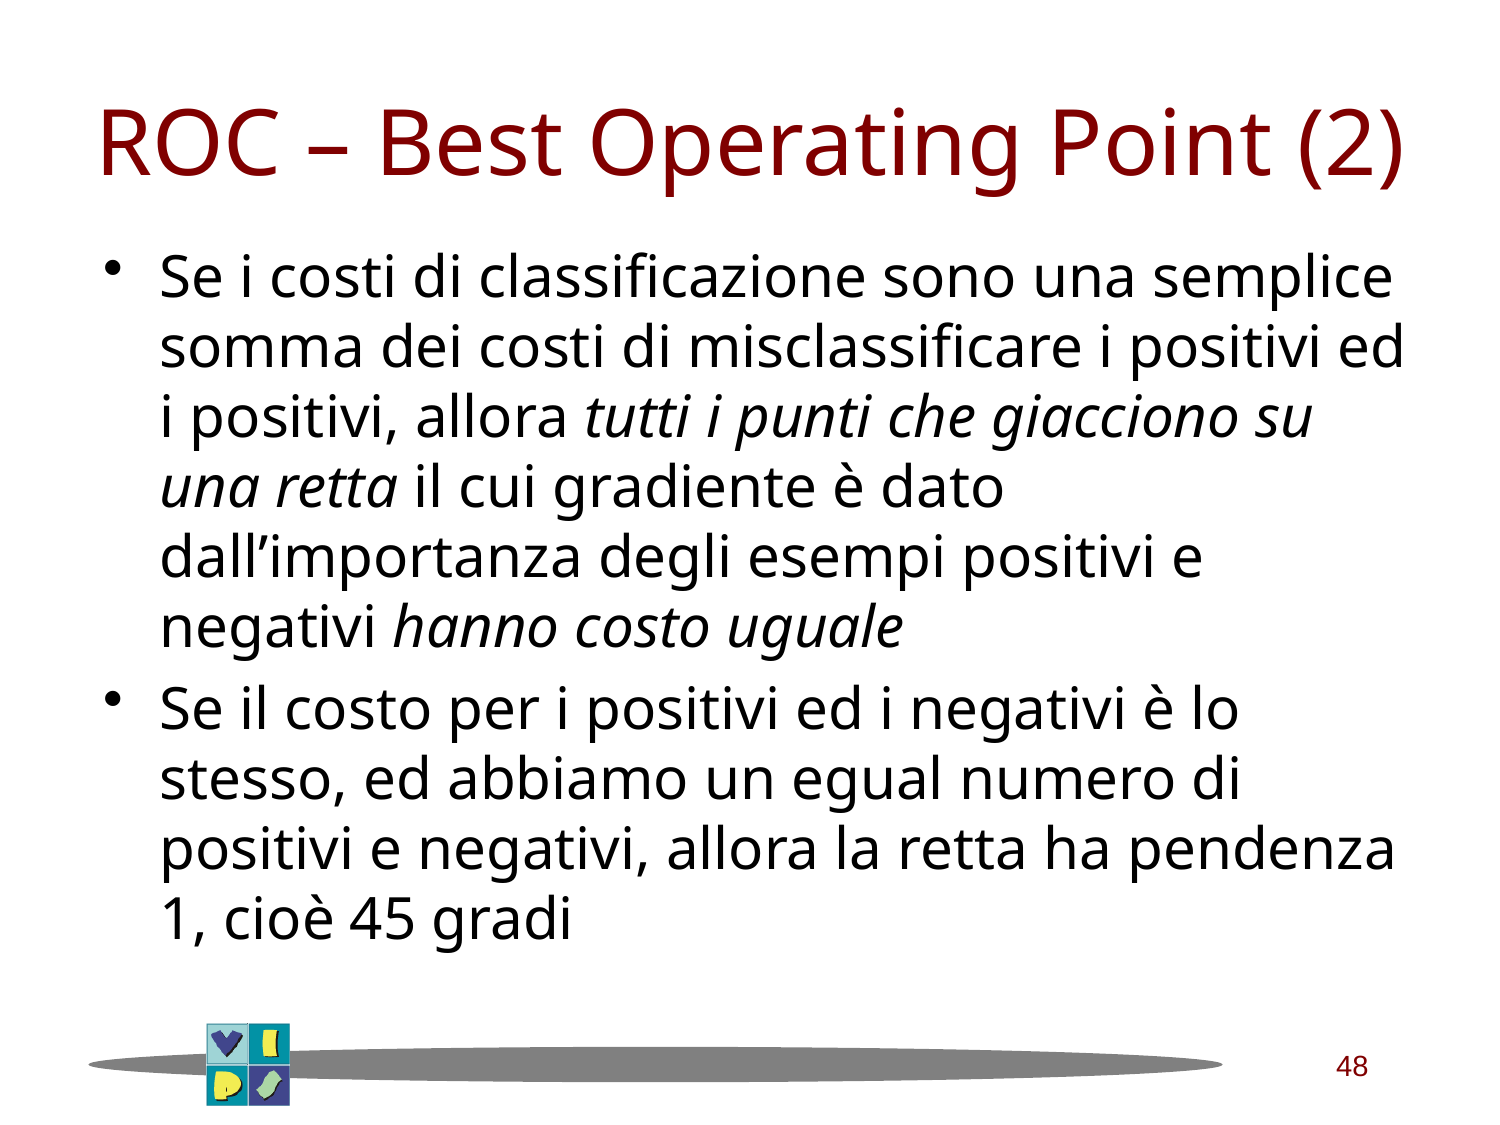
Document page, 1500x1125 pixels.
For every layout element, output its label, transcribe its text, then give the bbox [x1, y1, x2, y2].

list Se i costi di classificazione sono una semplice somma dei costi di misclassificare i positivi ed i positivi, allora tutti i punti che giacciono su una retta il cui gradiente è dato dall’importanza degli esempi positivi e negativi hanno costo uguale Se il costo per i positivi ed i negativi è lo stesso, ed abbiamo un egual numero di positivi e negativi, allora la retta ha pendenza 1, cioè 45 gradi [88, 231, 1439, 975]
picture [206, 1023, 290, 1106]
slide_number 48 [1033, 1039, 1384, 1118]
title ROC – Best Operating Point (2) [75, 45, 1425, 233]
